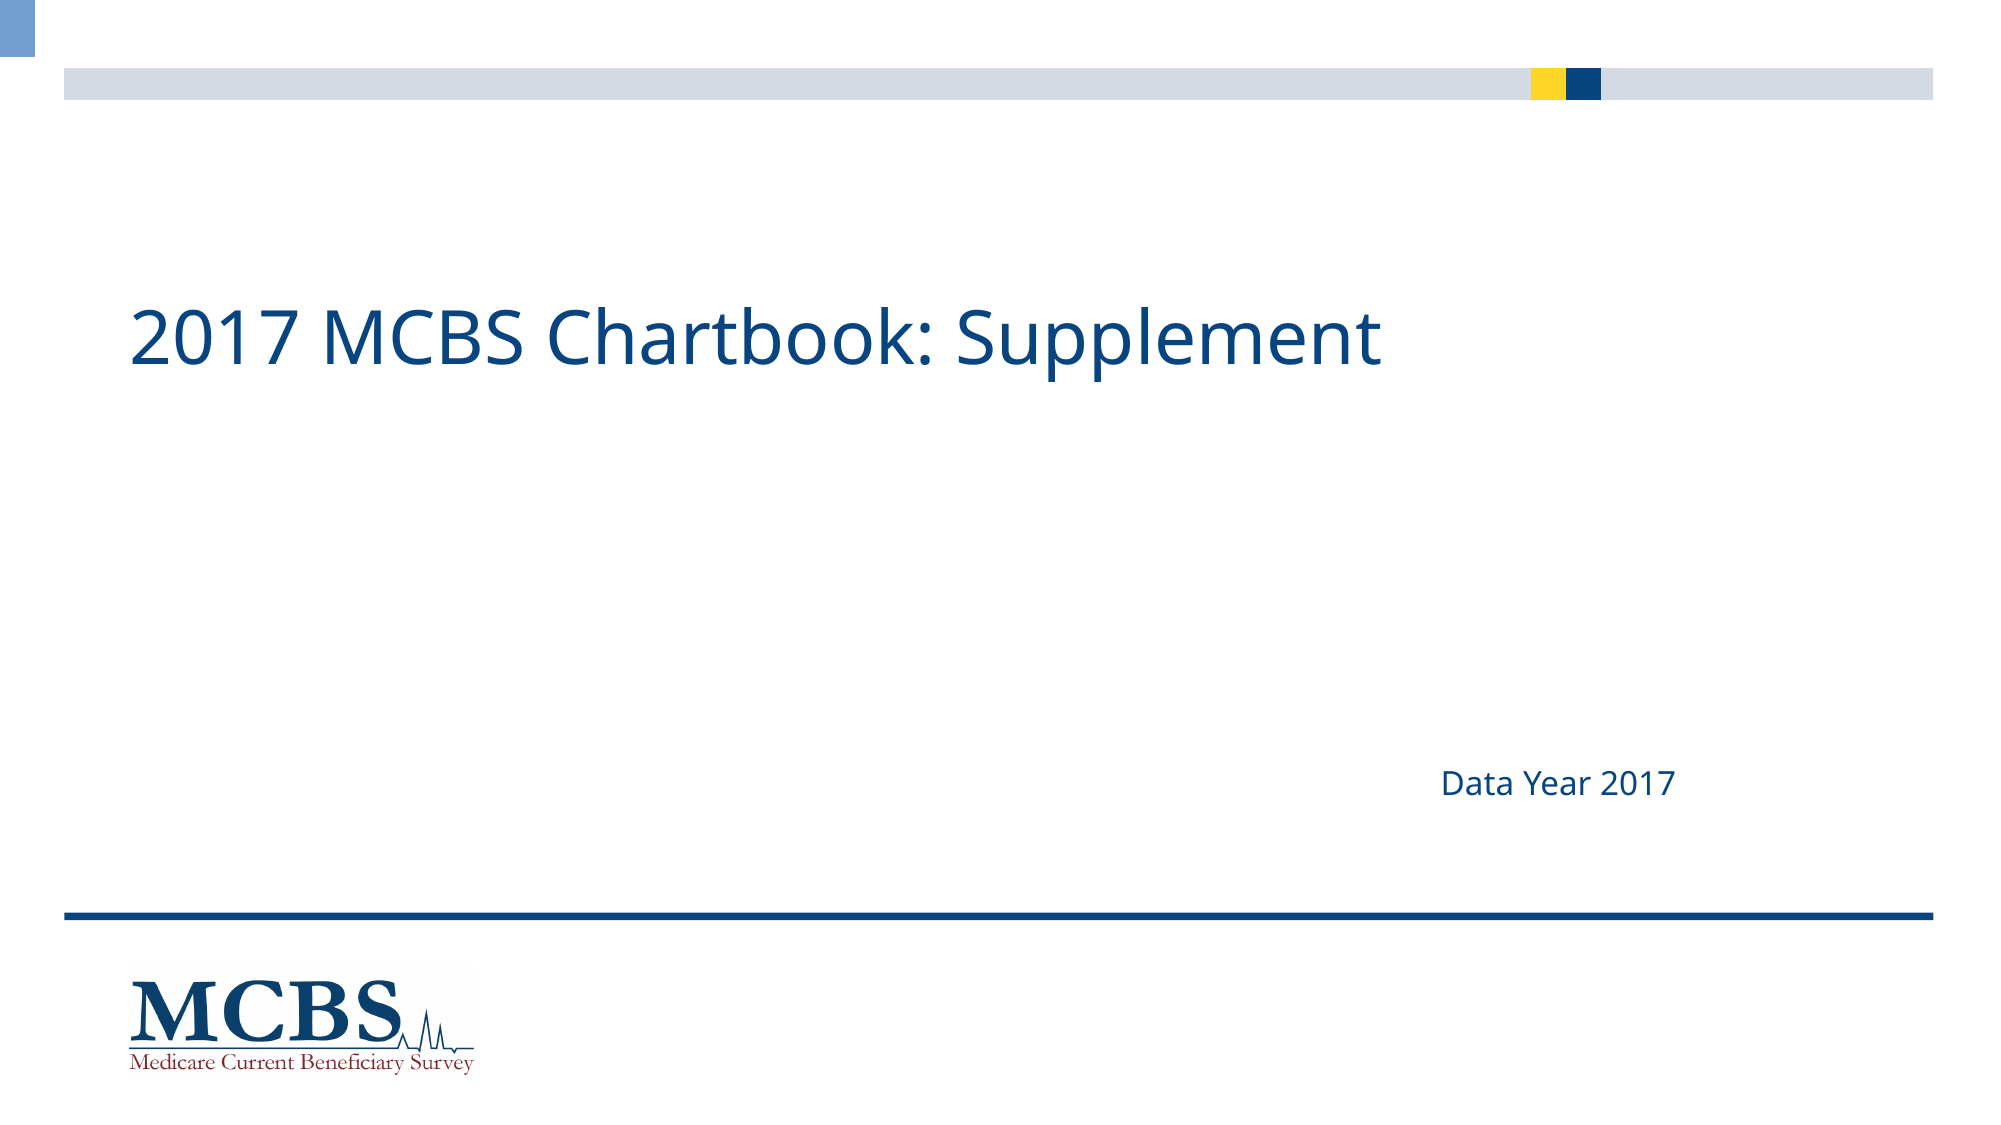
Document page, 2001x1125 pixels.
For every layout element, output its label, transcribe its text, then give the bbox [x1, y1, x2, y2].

picture [129, 964, 475, 1078]
title 2017 MCBS Chartbook: Supplement [129, 224, 1934, 389]
subtitle Data Year 2017 [1425, 757, 1936, 813]
